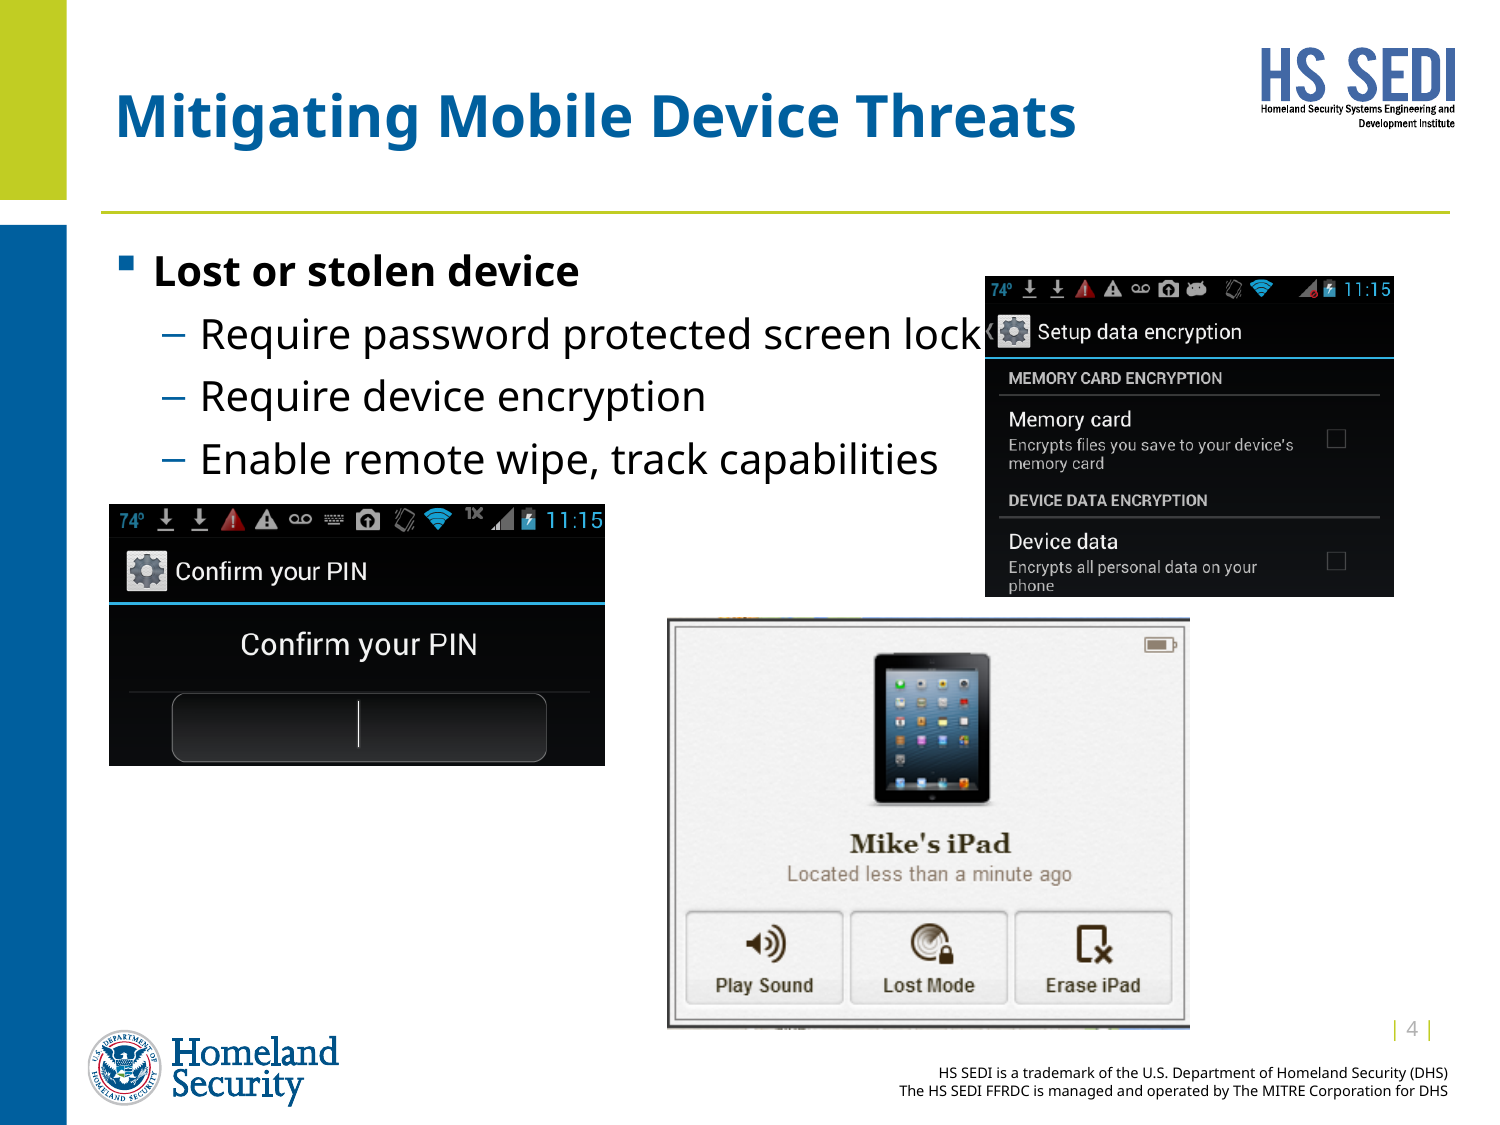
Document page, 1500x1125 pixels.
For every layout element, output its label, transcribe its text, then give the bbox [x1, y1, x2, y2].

slide_number | 3 | [1368, 1021, 1450, 1052]
picture [108, 504, 605, 767]
title Mitigating Mobile Device Threats [99, 45, 1248, 188]
list Lost or stolen device Require password protected screen lock Require device encryption Enable remote wipe, track capabilities [99, 237, 1450, 1005]
picture [667, 617, 1190, 1031]
picture [985, 276, 1394, 597]
